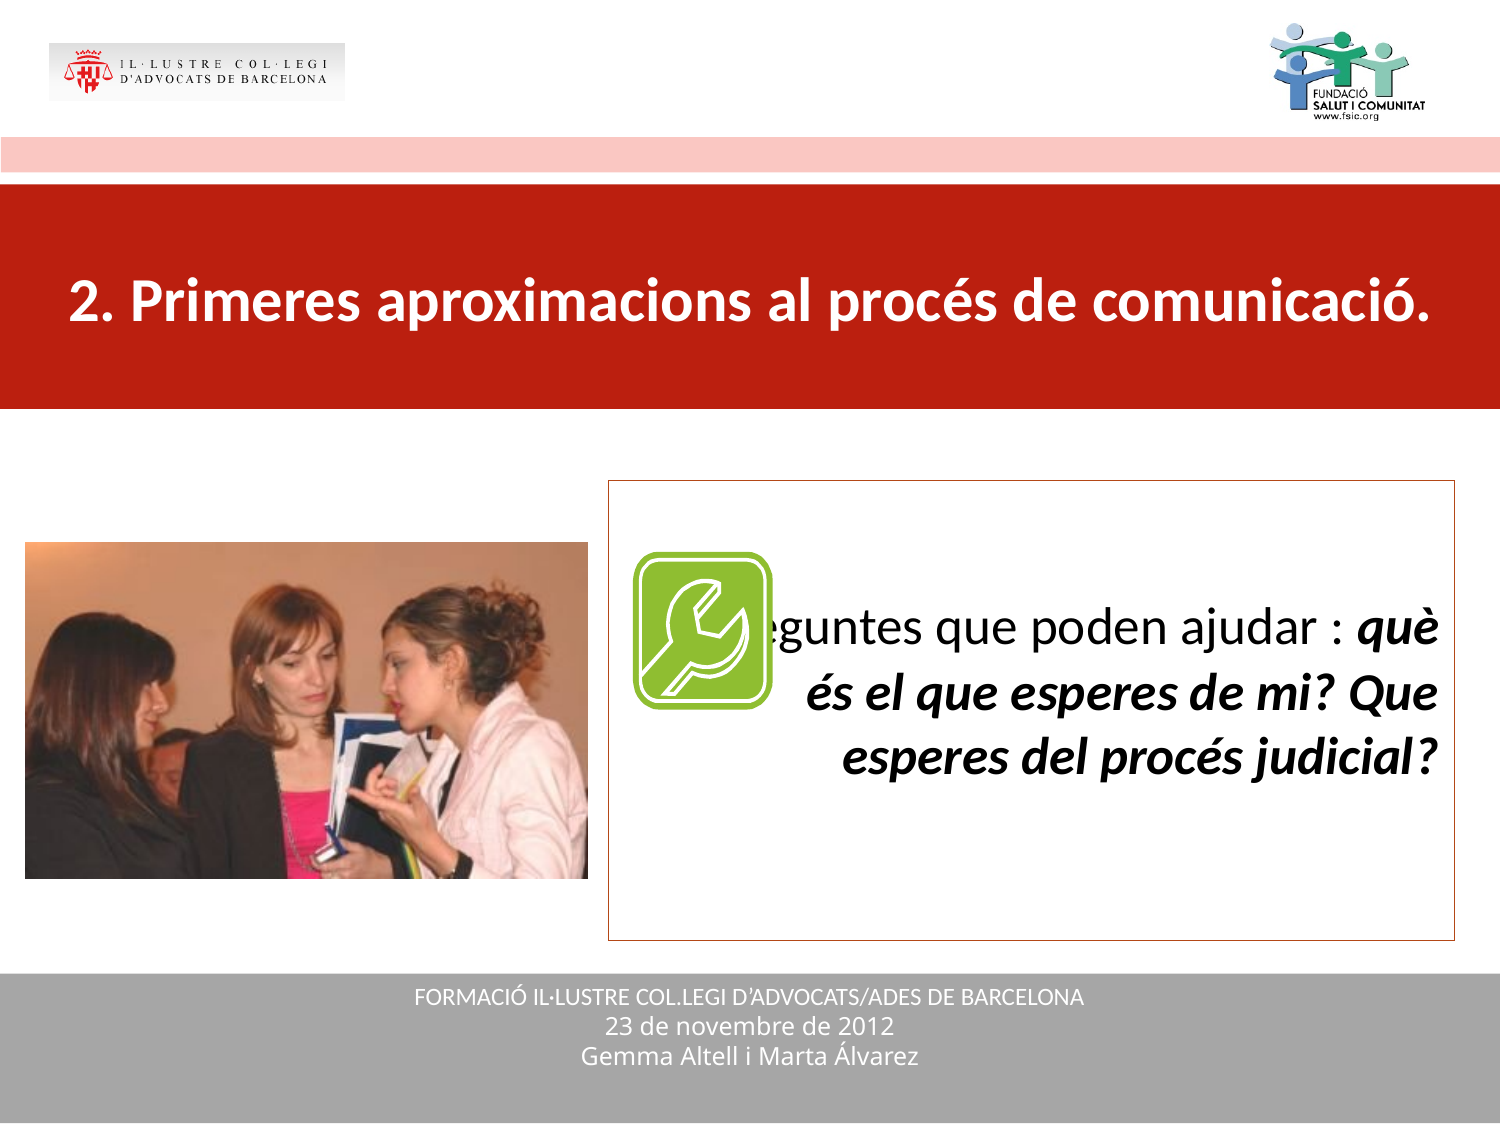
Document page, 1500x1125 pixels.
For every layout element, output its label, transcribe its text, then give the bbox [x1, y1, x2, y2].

picture [48, 43, 346, 101]
picture [1269, 22, 1425, 121]
text_box FORMACIÓ IL·LUSTRE COL.LEGI D’ADVOCATS/ADES DE BARCELONA 23 de novembre de 2012 Gemma Altell i Marta Álvarez [0, 973, 1500, 1124]
text_box [0, 137, 1500, 173]
text_box 2. Primeres aproximacions al procés de comunicació. [0, 184, 1500, 409]
picture [24, 542, 588, 879]
text_box [25, 0, 476, 141]
list preguntes que poden ajudar : què és el que esperes de mi? Que esperes del procés judicial? [608, 480, 1455, 941]
picture [631, 550, 774, 711]
